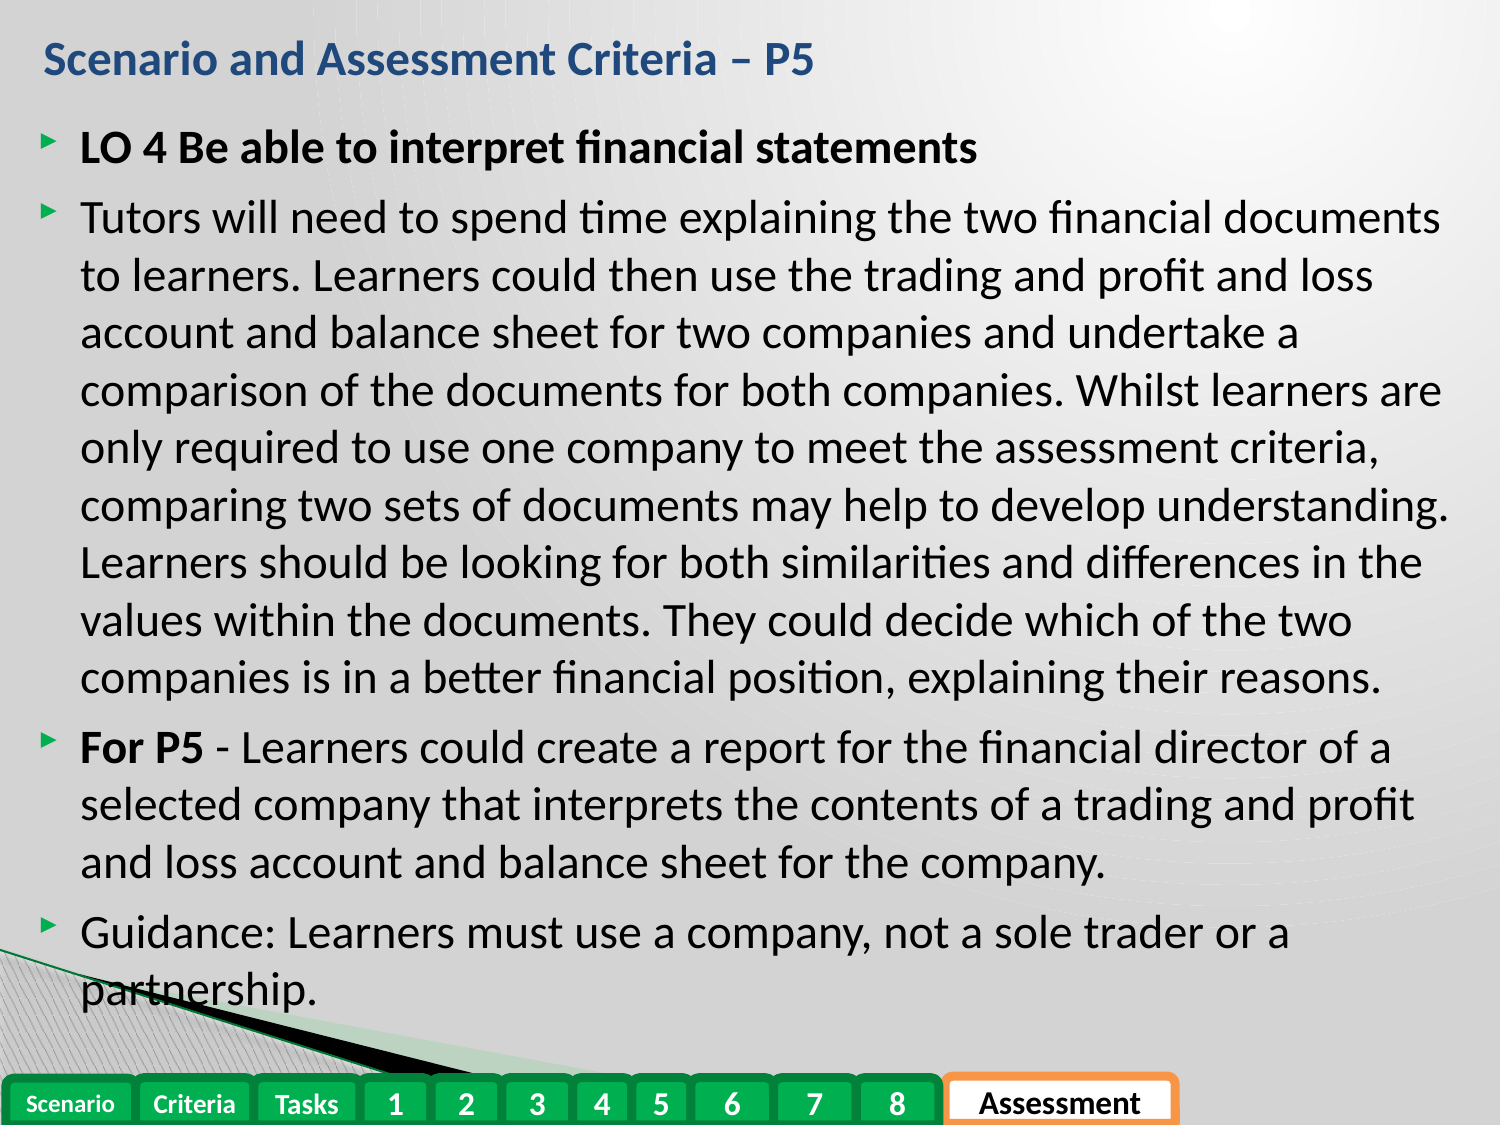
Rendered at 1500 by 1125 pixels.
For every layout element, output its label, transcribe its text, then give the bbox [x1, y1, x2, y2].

list LO 4 Be able to interpret financial statements Tutors will need to spend time explaining the two financial documents to learners. Learners could then use the trading and profit and loss account and balance sheet for two companies and undertake a comparison of the documents for both companies. Whilst learners are only required to use one company to meet the assessment criteria, comparing two sets of documents may help to develop understanding. Learners should be looking for both similarities and differences in the values within the documents. They could decide which of the two companies is in a better financial position, explaining their reasons. For P5 - Learners could create a report for the financial director of a selected company that interprets the contents of a trading and profit and loss account and balance sheet for the company. Guidance: Learners must use a company, not a sole trader or a partnership. [23, 108, 1477, 1035]
title Scenario and Assessment Criteria – P5 [17, 19, 1483, 94]
